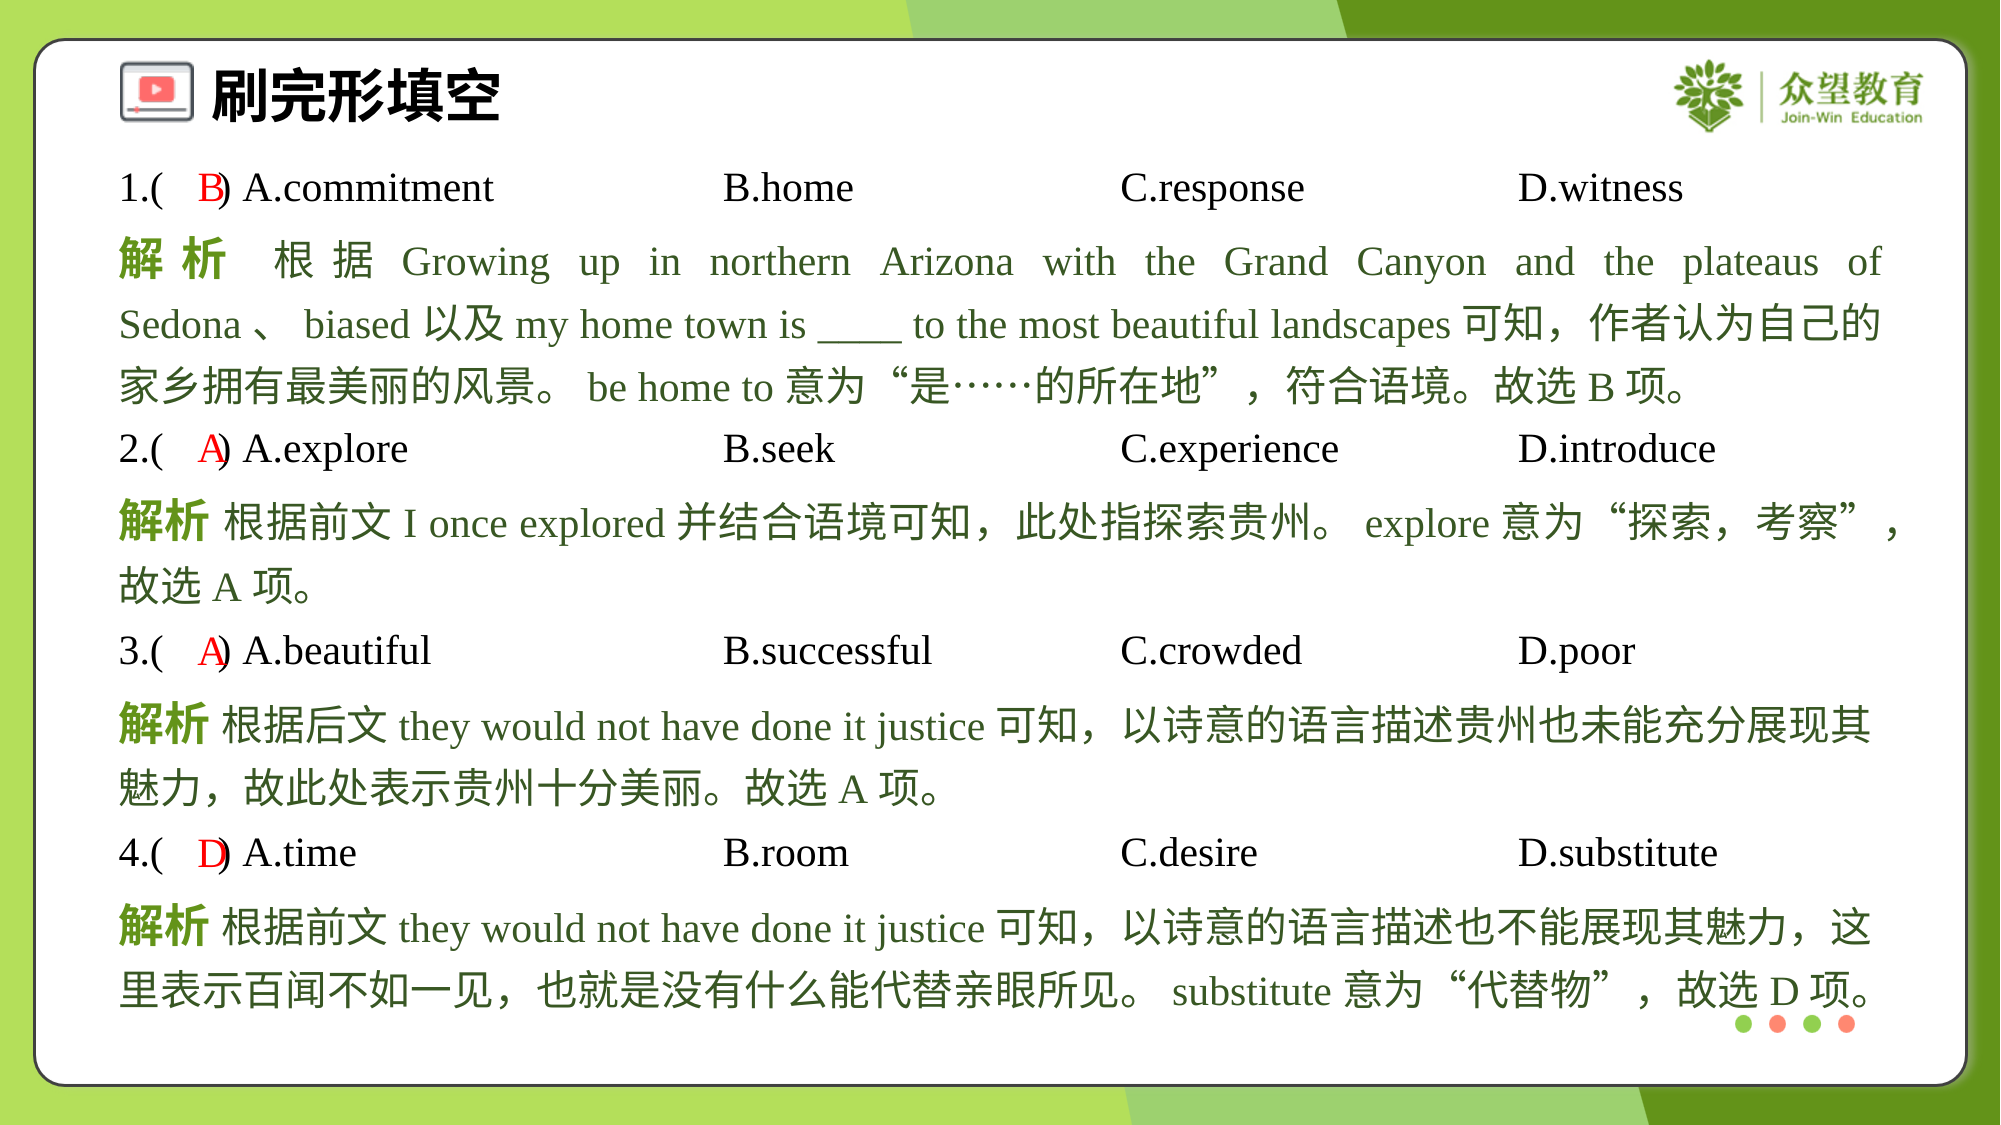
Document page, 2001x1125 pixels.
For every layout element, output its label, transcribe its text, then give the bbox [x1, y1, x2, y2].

text_box 3.( ) A.beautiful B.successful C.crowded D.poor [233, 610, 1883, 668]
text_box 1.( ) A.commitment B.home C.response D.witness [118, 146, 192, 204]
text_box 2.( ) A.explore B.seek C.experience D.introduce [118, 408, 192, 466]
text_box D [192, 812, 233, 871]
text_box 解析 根据前文they would not have done it justice可知，以诗意的语言描述也不能展现其魅力，这里表示百闻不如一见，也就是没有什么能代替亲眼所见。substitute意为“代替物”，故选D项。 [118, 882, 1883, 1009]
text_box 4.( ) A.time B.room C.desire D.substitute [233, 812, 1883, 870]
text_box B [192, 146, 231, 205]
text_box 2.( ) A.explore B.seek C.experience D.introduce [233, 408, 1883, 466]
picture [0, 0, 2000, 1125]
text_box A [192, 610, 233, 669]
text_box 解析 根据Growing up in northern Arizona with the Grand Canyon and the plateaus of Sedona、biased以及my home town is ____ to the most beautiful landscapes可知，作者认为自己的家乡拥有最美丽的风景。be home to意为“是……的所在地”，符合语境。故选B项。 [118, 215, 1883, 405]
text_box 1.( ) A.commitment B.home C.response D.witness [231, 146, 1883, 204]
text_box A [192, 408, 233, 467]
text_box 解析 根据前文I once explored并结合语境可知，此处指探索贵州。explore意为“探索，考察”，故选A项。 [118, 478, 1883, 605]
text_box 解析 根据后文they would not have done it justice可知，以诗意的语言描述贵州也未能充分展现其魅力，故此处表示贵州十分美丽。故选A项。 [118, 680, 1883, 807]
text_box 3.( ) A.beautiful B.successful C.crowded D.poor [118, 610, 192, 668]
text_box 4.( ) A.time B.room C.desire D.substitute [118, 812, 192, 870]
